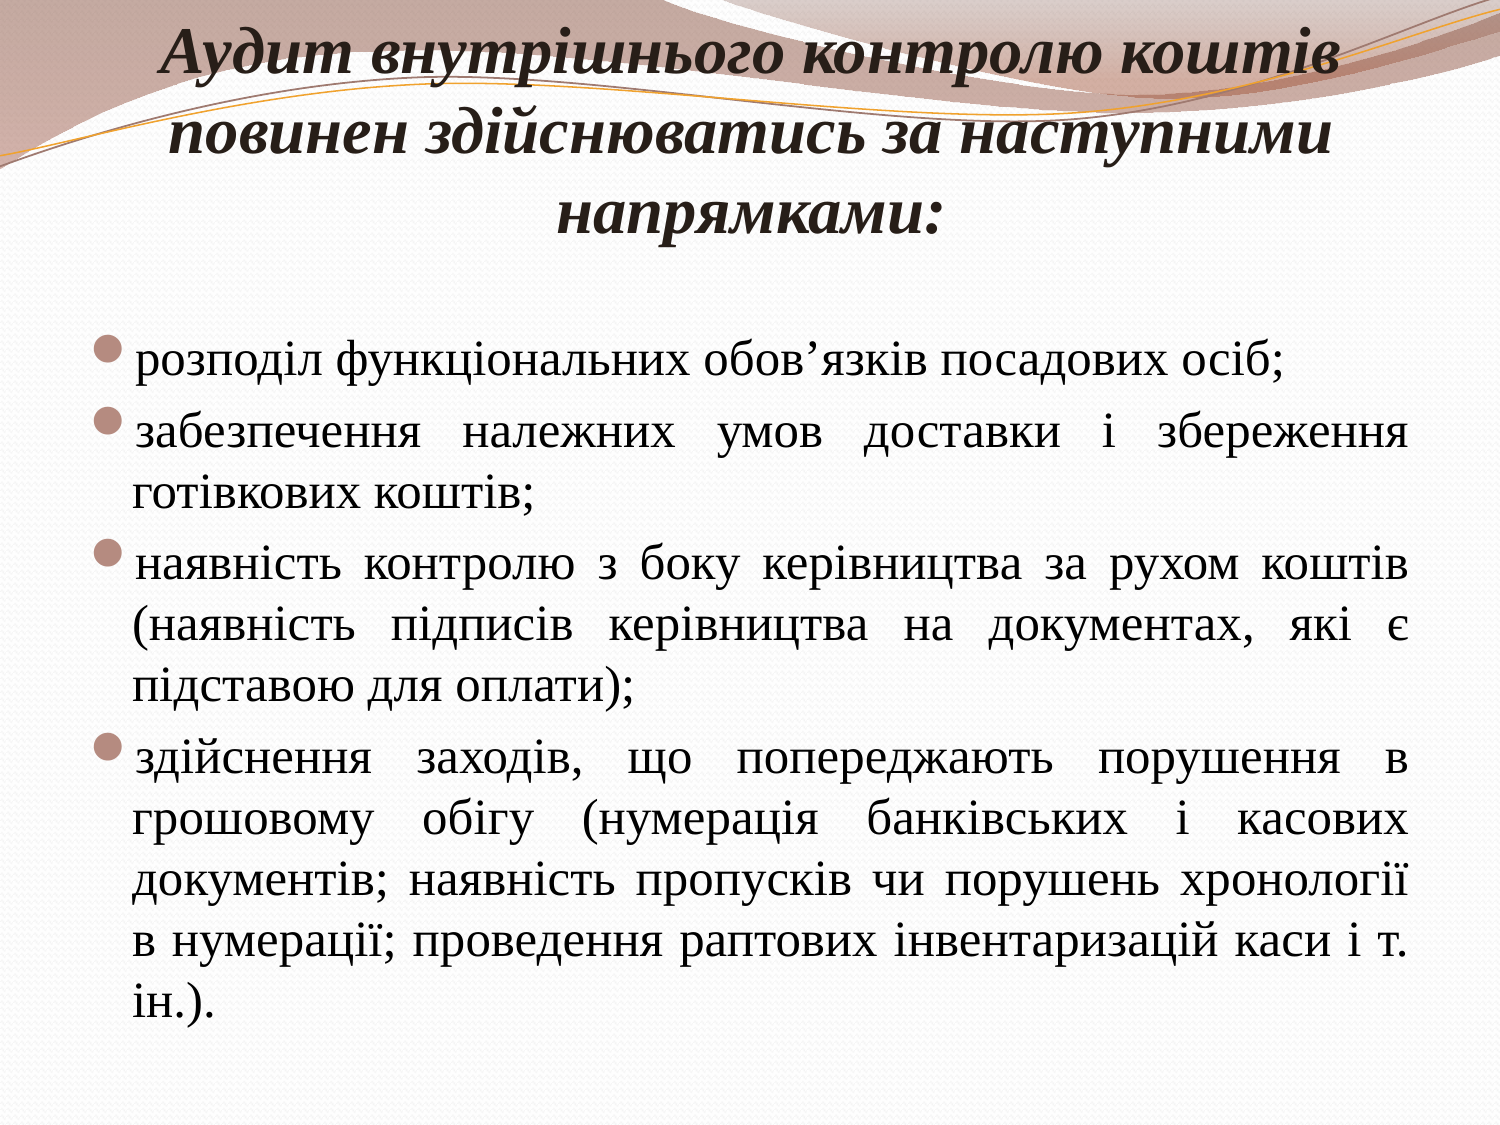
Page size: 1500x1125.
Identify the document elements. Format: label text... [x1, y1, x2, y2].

list розподіл функціональних обов’язків посадових осіб; забезпечення належних умов доставки і збереження готівкових коштів; наявність контролю з боку керівництва за рухом коштів (наявність підписів керівництва на документах, які є підставою для оплати); здійснення заходів, що попереджають порушення в грошовому обігу (нумерація банківських і касових документів; наявність пропусків чи порушень хронології в нумерації; проведення раптових інвентаризацій каси і т. ін.). [75, 317, 1425, 1038]
title Аудит внутрішнього контролю коштів повинен здійснюватись за наступними напрямками: [76, 42, 1427, 327]
